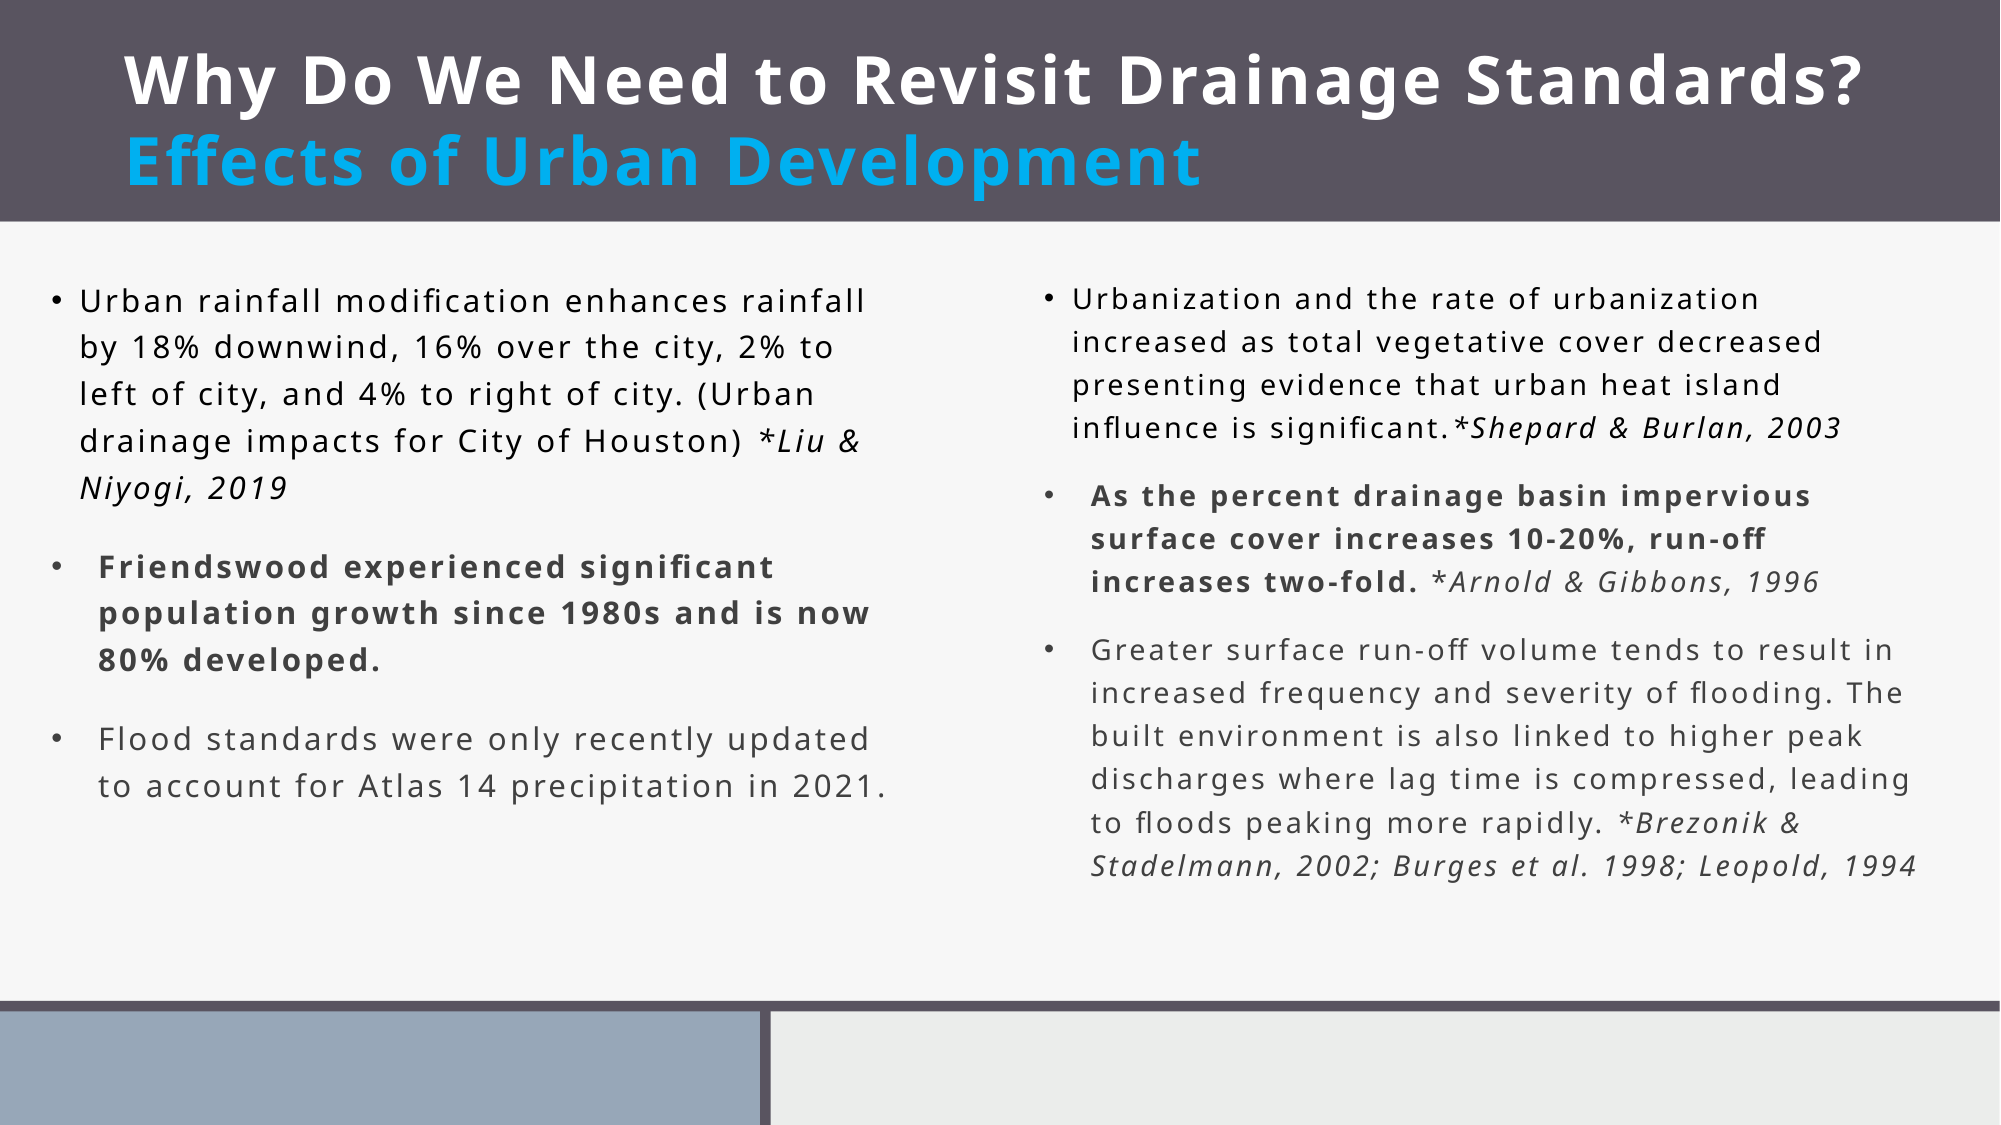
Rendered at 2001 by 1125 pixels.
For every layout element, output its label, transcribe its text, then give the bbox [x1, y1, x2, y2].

list Urban rainfall modification enhances rainfall by 18% downwind, 16% over the city, 2% to left of city, and 4% to right of city. (Urban drainage impacts for City of Houston) *Liu & Niyogi, 2019 Friendswood experienced significant population growth since 1980s and is now 80% developed. Flood standards were only recently updated to account for Atlas 14 precipitation in 2021. [33, 253, 927, 937]
text_box Urbanization and the rate of urbanization increased as total vegetative cover decreased presenting evidence that urban heat island influence is significant.*Shepard & Burlan, 2003 As the percent drainage basin impervious surface cover increases 10-20%, run-off increases two-fold. *Arnold & Gibbons, 1996 Greater surface run-off volume tends to result in increased frequency and severity of flooding. The built environment is also linked to higher peak discharges where lag time is compressed, leading to floods peaking more rapidly. *Brezonik & Stadelmann, 2002; Burges et al. 1998; Leopold, 1994 [1026, 253, 1950, 937]
title Why Do We Need to Revisit Drainage Standards? Effects of Urban Development [106, 15, 1895, 207]
